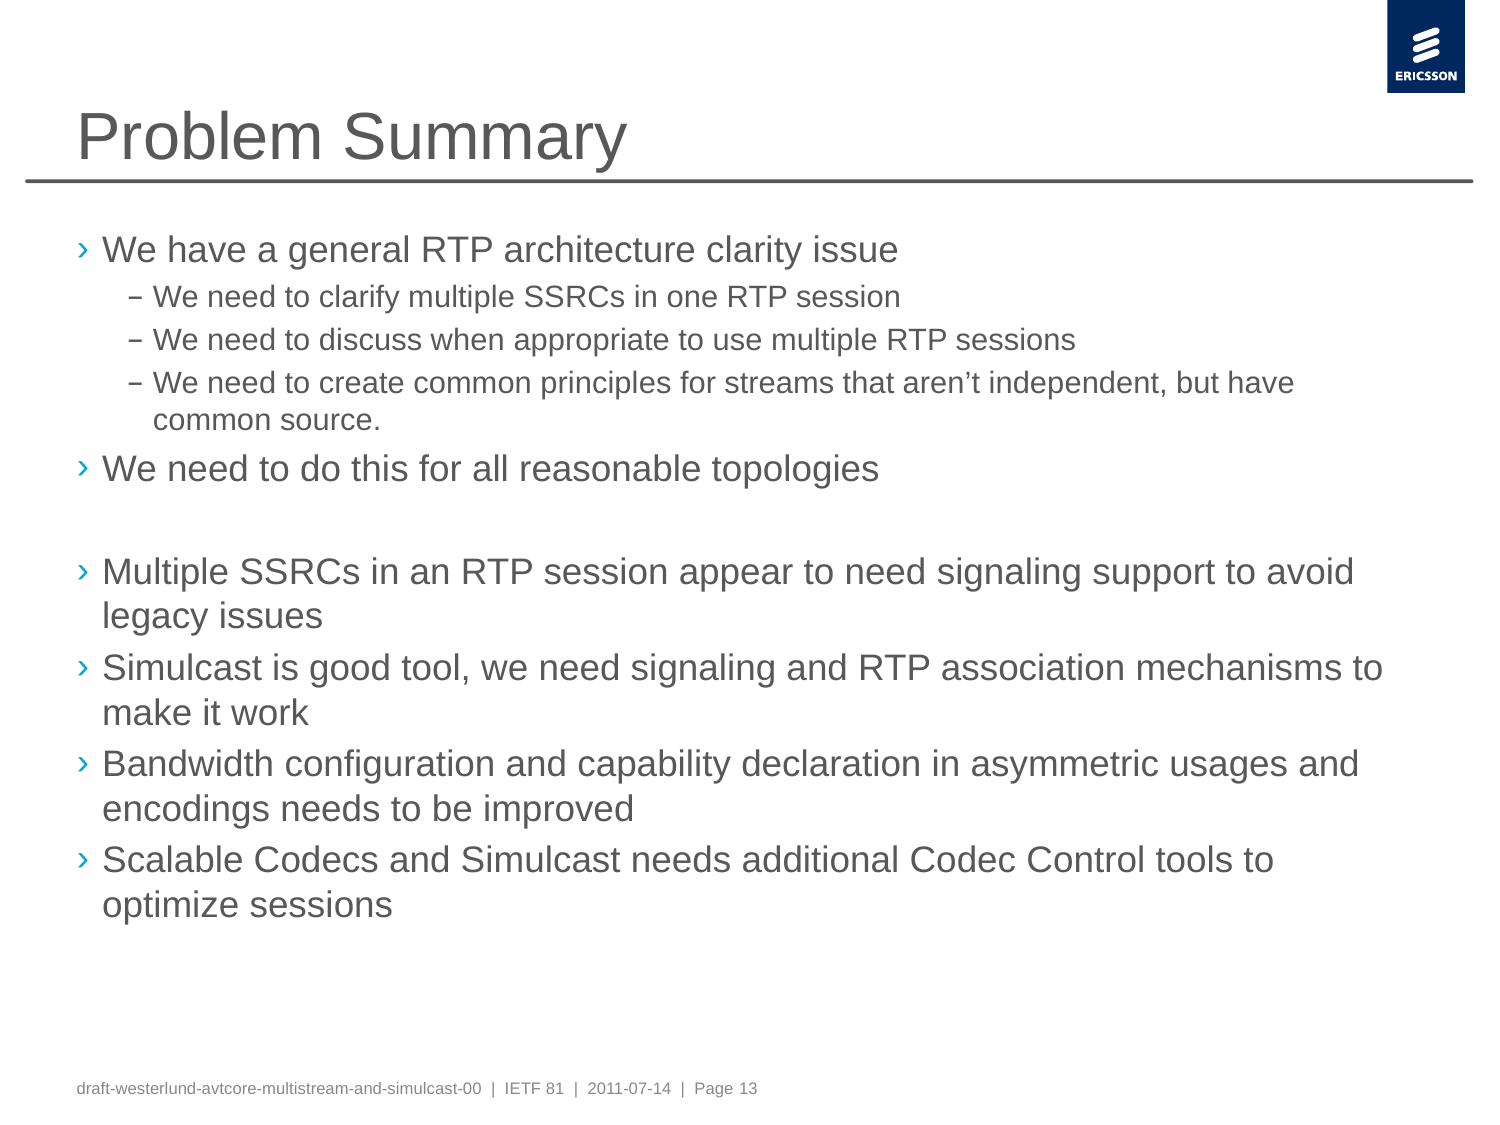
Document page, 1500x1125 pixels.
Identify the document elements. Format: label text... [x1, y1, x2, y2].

title Problem Summary [64, 91, 1349, 173]
list We have a general RTP architecture clarity issue We need to clarify multiple SSRCs in one RTP session We need to discuss when appropriate to use multiple RTP sessions We need to create common principles for streams that aren’t independent, but have common source. We need to do this for all reasonable topologies Multiple SSRCs in an RTP session appear to need signaling support to avoid legacy issues Simulcast is good tool, we need signaling and RTP association mechanisms to make it work Bandwidth configuration and capability declaration in asymmetric usages and encodings needs to be improved Scalable Codecs and Simulcast needs additional Codec Control tools to optimize sessions [64, 225, 1436, 929]
